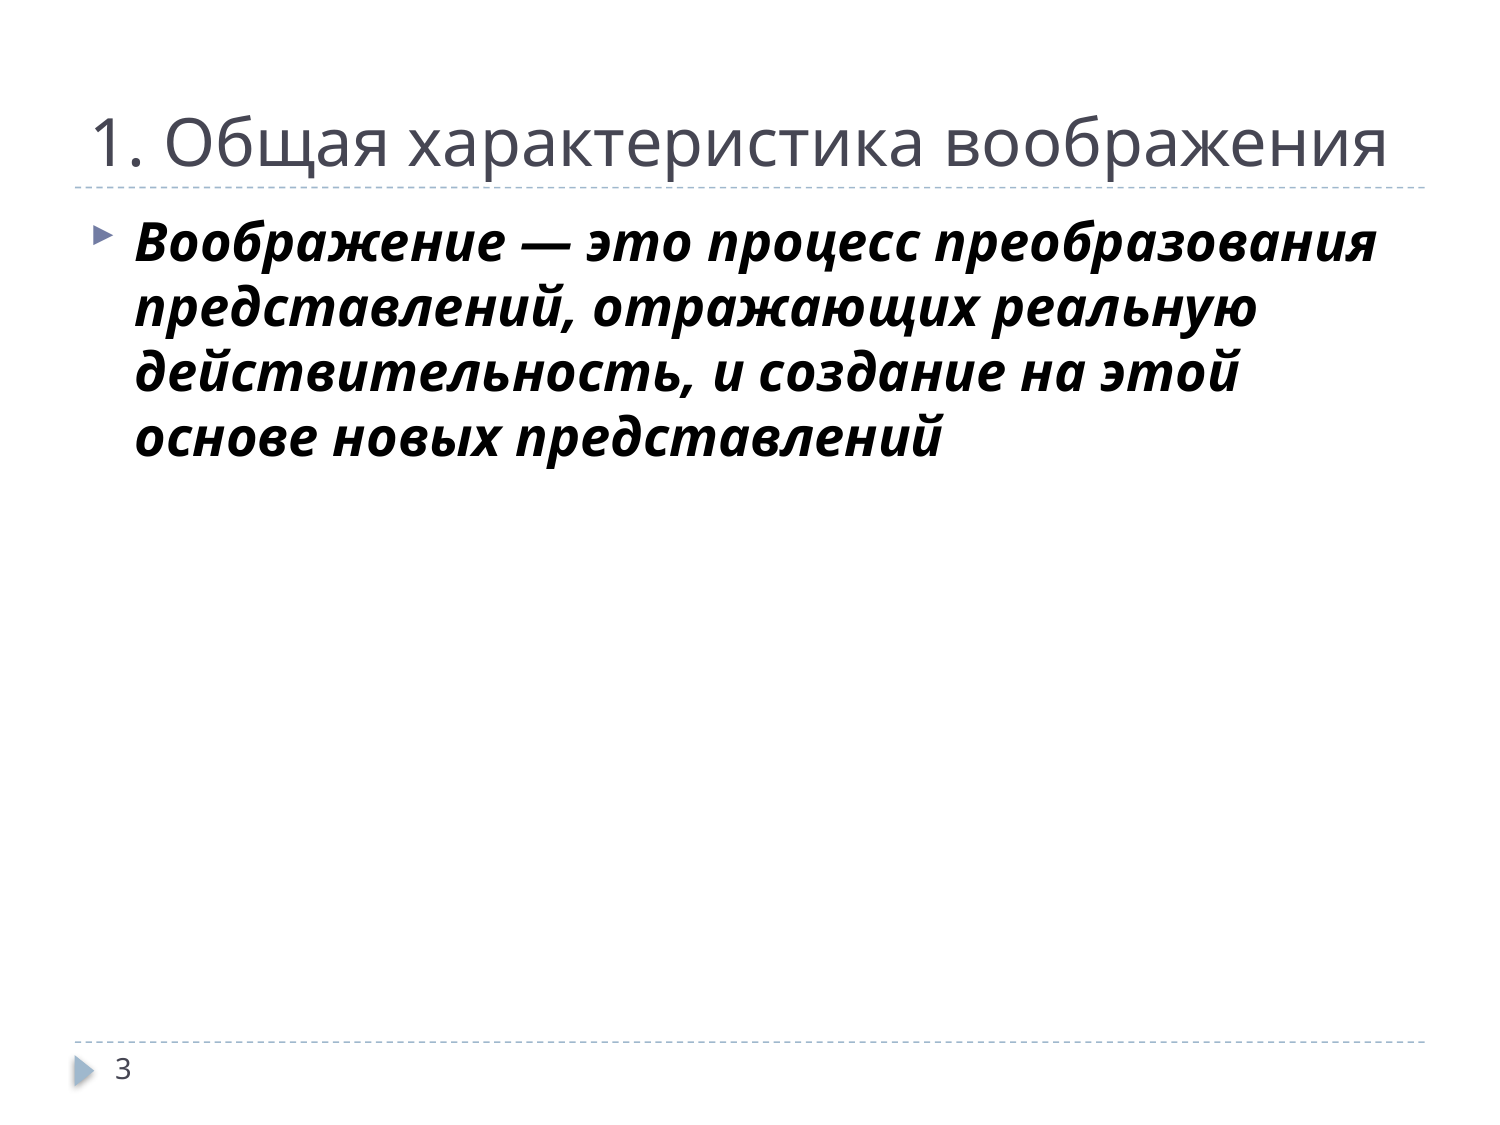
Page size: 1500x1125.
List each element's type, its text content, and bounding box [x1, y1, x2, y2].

title 1. Общая характеристика воображения [75, 24, 1425, 188]
slide_number 3 [100, 1042, 426, 1103]
list Воображение — это процесс преобразования представлений, отражаю­щих реальную действительность, и создание на этой основе новых представлений [75, 200, 1425, 1010]
